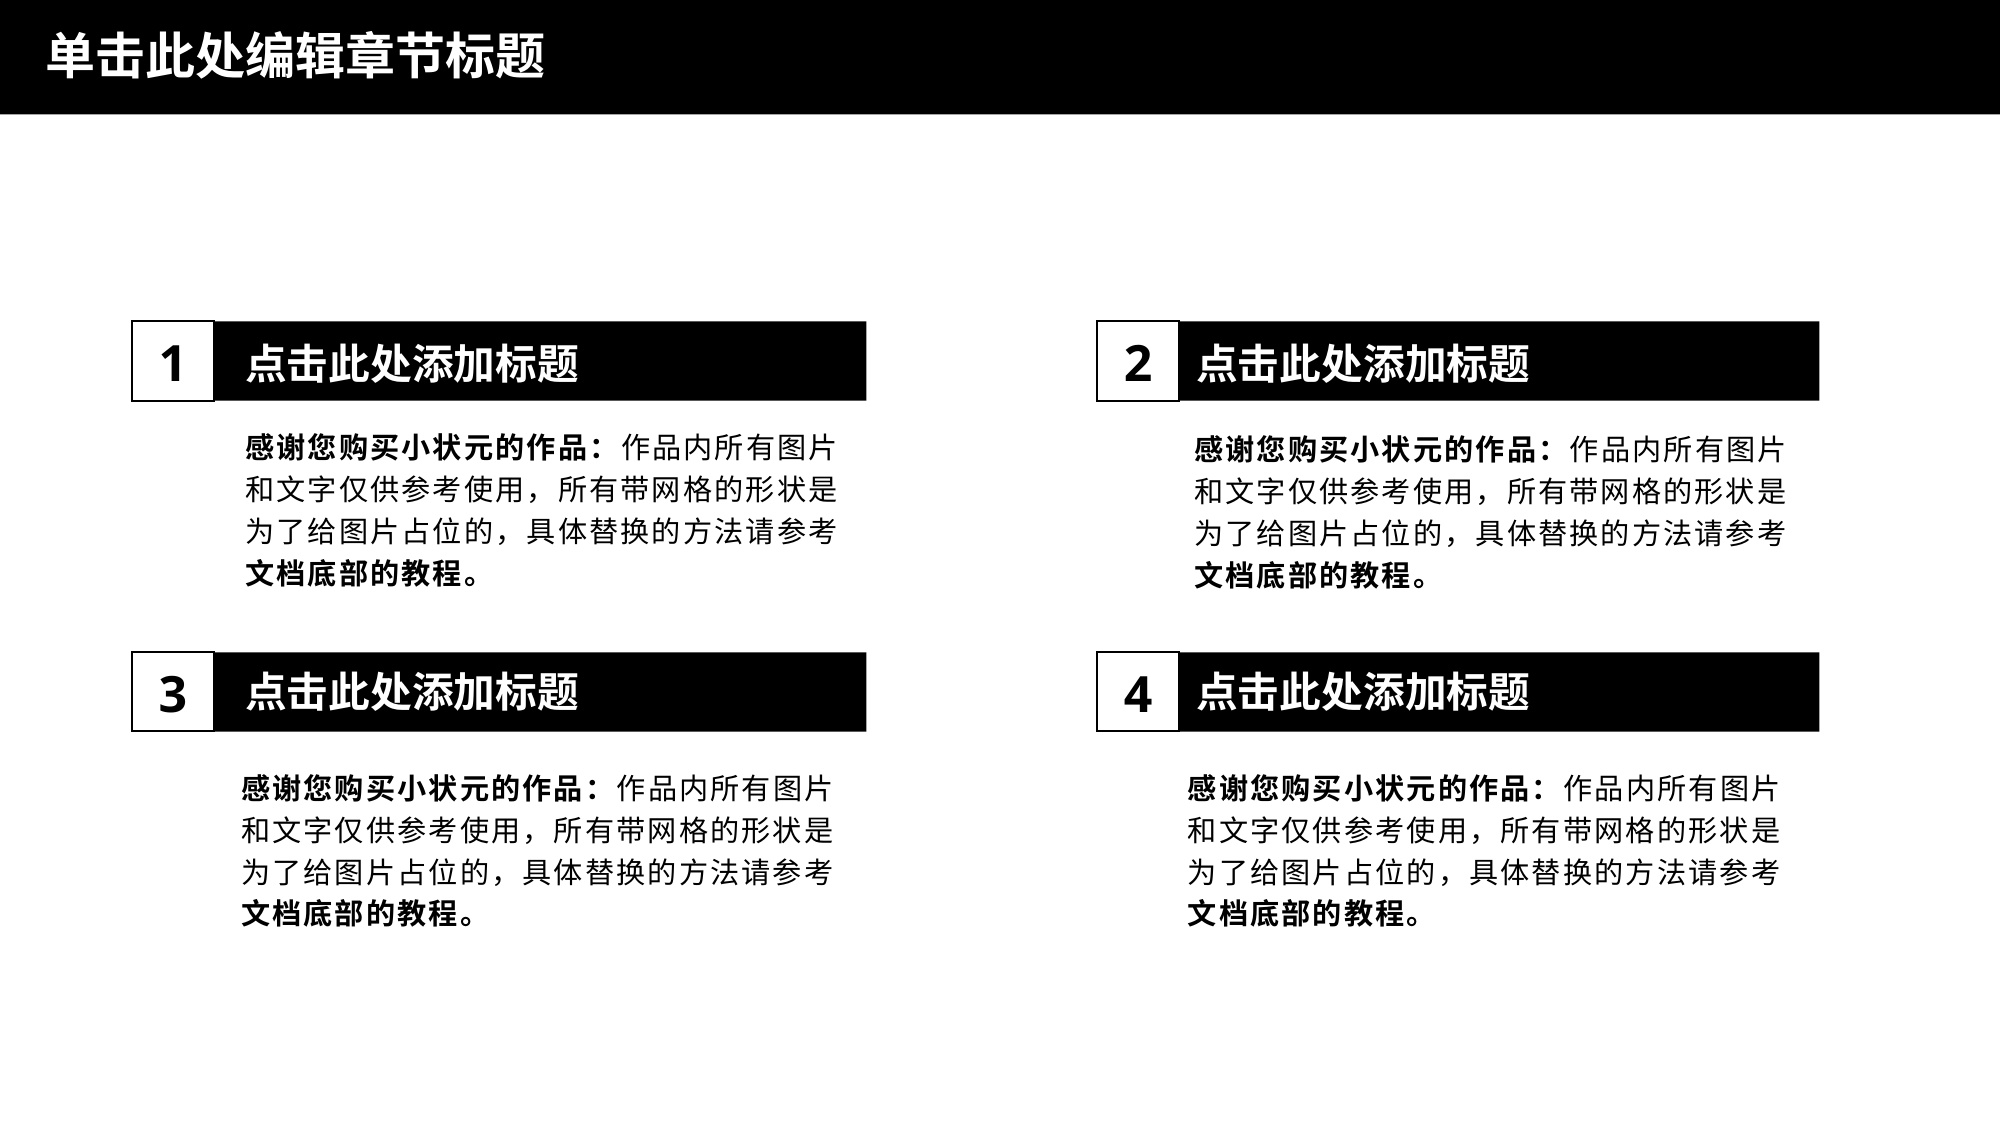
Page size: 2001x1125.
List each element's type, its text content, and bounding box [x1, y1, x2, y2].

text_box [1097, 321, 1829, 602]
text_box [131, 652, 875, 941]
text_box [1097, 652, 1822, 941]
text_box 单击此处编辑章节标题 [30, 17, 588, 93]
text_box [131, 321, 867, 600]
